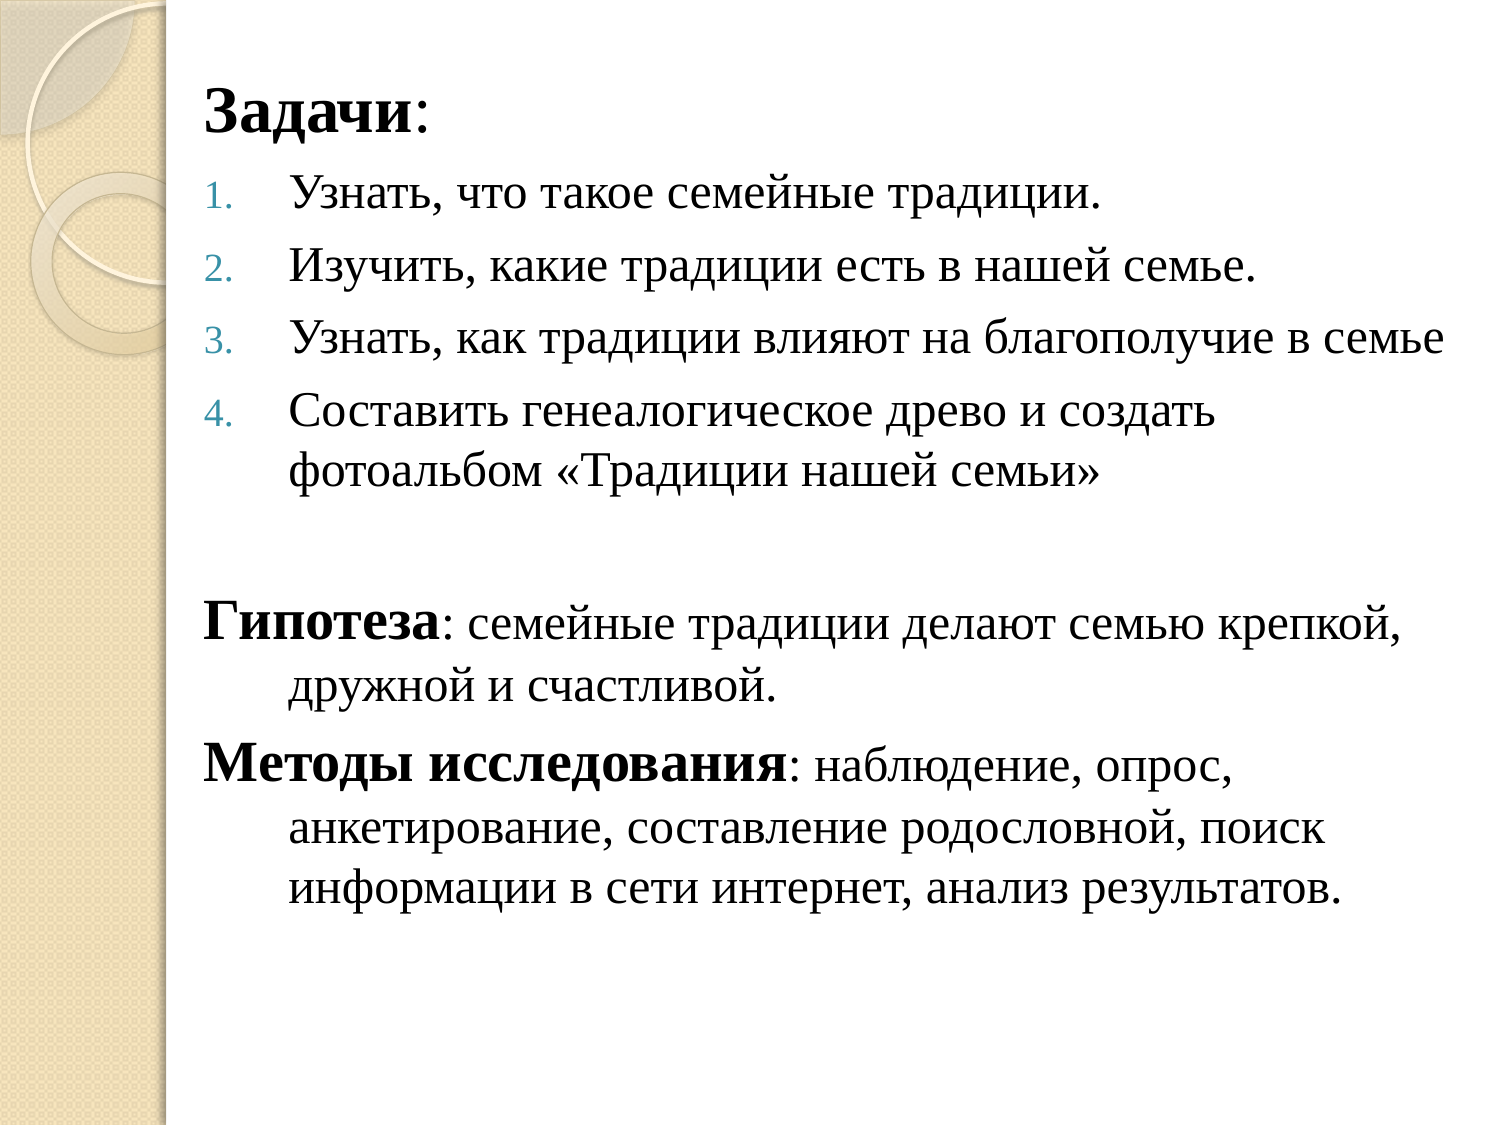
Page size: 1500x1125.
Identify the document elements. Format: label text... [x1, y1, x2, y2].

list Задачи: Узнать, что такое семейные традиции. Изучить, какие традиции есть в нашей семье. Узнать, как традиции влияют на благополучие в семье Составить генеалогическое древо и создать фотоальбом «Традиции нашей семьи» Гипотеза: семейные традиции делают семью крепкой, дружной и счастливой. Методы исследования: наблюдение, опрос, анкетирование, составление родословной, поиск информации в сети интернет, анализ результатов. [175, 58, 1466, 1025]
